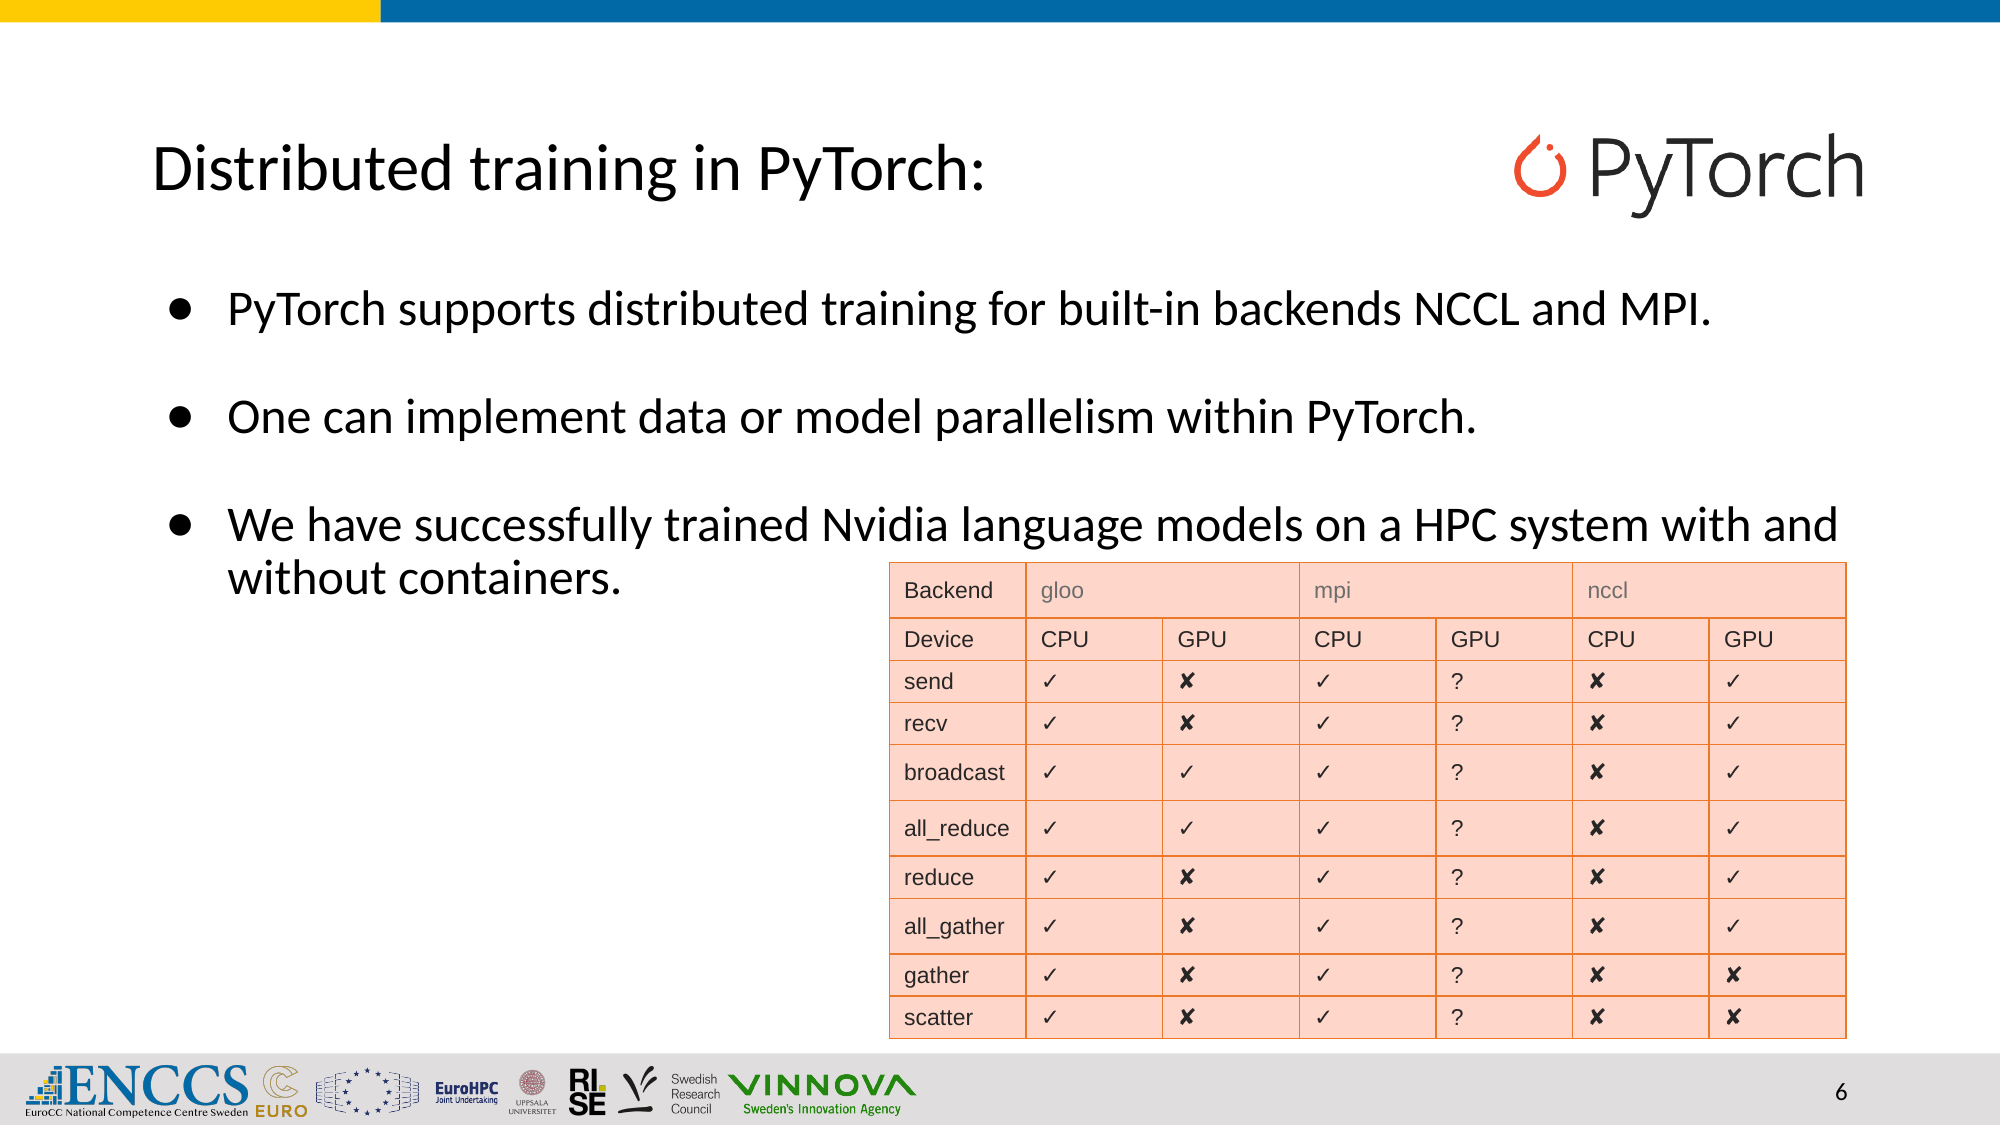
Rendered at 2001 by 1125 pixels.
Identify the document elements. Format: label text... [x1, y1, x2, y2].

table_cell CPU [1300, 619, 1435, 660]
picture [256, 1066, 307, 1117]
picture [618, 1066, 723, 1116]
table_cell ✓ [1163, 801, 1299, 855]
table_cell ✓ [1027, 997, 1162, 1038]
picture [26, 1065, 248, 1118]
table_cell ✘ [1163, 899, 1299, 953]
list PyTorch supports distributed training for built-in backends NCCL and MPI. One can implement data or model parallelism within PyTorch. We have successfully trained Nvidia language models on a HPC system with and without containers. [137, 274, 1863, 989]
picture [727, 1074, 917, 1116]
table_cell ✘ [1573, 703, 1708, 744]
table_cell ✘ [1573, 955, 1708, 995]
table_header nccl [1573, 563, 1845, 617]
table_cell ✓ [1710, 745, 1845, 800]
table_header mpi [1300, 563, 1572, 617]
table_cell ? [1437, 661, 1572, 702]
table_cell CPU [1027, 619, 1162, 660]
table_cell ? [1437, 997, 1572, 1038]
table_cell ✓ [1027, 801, 1162, 855]
table_cell send [890, 661, 1025, 702]
table_cell ✓ [1027, 661, 1162, 702]
table_cell ✘ [1163, 661, 1299, 702]
table_cell ✓ [1027, 857, 1162, 898]
table_cell ✘ [1163, 857, 1299, 898]
table_cell ✓ [1300, 801, 1435, 855]
table_cell ✓ [1710, 899, 1845, 953]
table_cell all_reduce [890, 801, 1025, 855]
table_cell ✓ [1300, 899, 1435, 953]
table_cell ✘ [1710, 955, 1845, 995]
table_cell ✘ [1710, 997, 1845, 1038]
table_cell ✘ [1163, 997, 1299, 1038]
table_cell ✓ [1027, 899, 1162, 953]
table_cell recv [890, 703, 1025, 744]
table_cell scatter [890, 997, 1025, 1038]
table_cell broadcast [890, 745, 1025, 800]
table_cell CPU [1573, 619, 1708, 660]
picture [316, 1067, 498, 1116]
table_cell ? [1437, 745, 1572, 800]
table_cell ✓ [1300, 703, 1435, 744]
table_cell ✘ [1573, 857, 1708, 898]
table_cell ? [1437, 801, 1572, 855]
table_cell ? [1437, 899, 1572, 953]
table_cell ✘ [1573, 745, 1708, 800]
table_cell ✘ [1573, 899, 1708, 953]
table_cell ✘ [1573, 801, 1708, 855]
table_cell gather [890, 955, 1025, 995]
table_cell ✘ [1573, 661, 1708, 702]
table_cell ✘ [1573, 997, 1708, 1038]
table_header Backend [890, 563, 1025, 617]
table_cell Device [890, 619, 1025, 660]
table_cell ? [1437, 955, 1572, 995]
table_cell GPU [1437, 619, 1572, 660]
picture [1513, 131, 1863, 219]
picture [507, 1068, 558, 1116]
table_cell ✓ [1027, 745, 1162, 800]
table_cell ✘ [1163, 955, 1299, 995]
table_cell ✘ [1163, 703, 1299, 744]
table_cell ✓ [1300, 661, 1435, 702]
table_cell ✓ [1710, 661, 1845, 702]
table_cell ✓ [1163, 745, 1299, 800]
table_cell all_gather [890, 899, 1025, 953]
table_header gloo [1027, 563, 1299, 617]
table_cell reduce [890, 857, 1025, 898]
slide_number 6 [1412, 1060, 1863, 1121]
title Distributed training in PyTorch: [137, 59, 1863, 274]
table_cell ✓ [1300, 955, 1435, 995]
table_cell ? [1437, 703, 1572, 744]
table_cell ✓ [1300, 997, 1435, 1038]
picture [569, 1068, 606, 1116]
table_cell ? [1437, 857, 1572, 898]
table_cell ✓ [1710, 857, 1845, 898]
table_cell ✓ [1300, 745, 1435, 800]
table_cell ✓ [1710, 703, 1845, 744]
table_cell ✓ [1027, 955, 1162, 995]
table_cell GPU [1163, 619, 1299, 660]
table_cell ✓ [1710, 801, 1845, 855]
table_cell ✓ [1027, 703, 1162, 744]
table_cell ✓ [1300, 857, 1435, 898]
table_cell GPU [1710, 619, 1845, 660]
